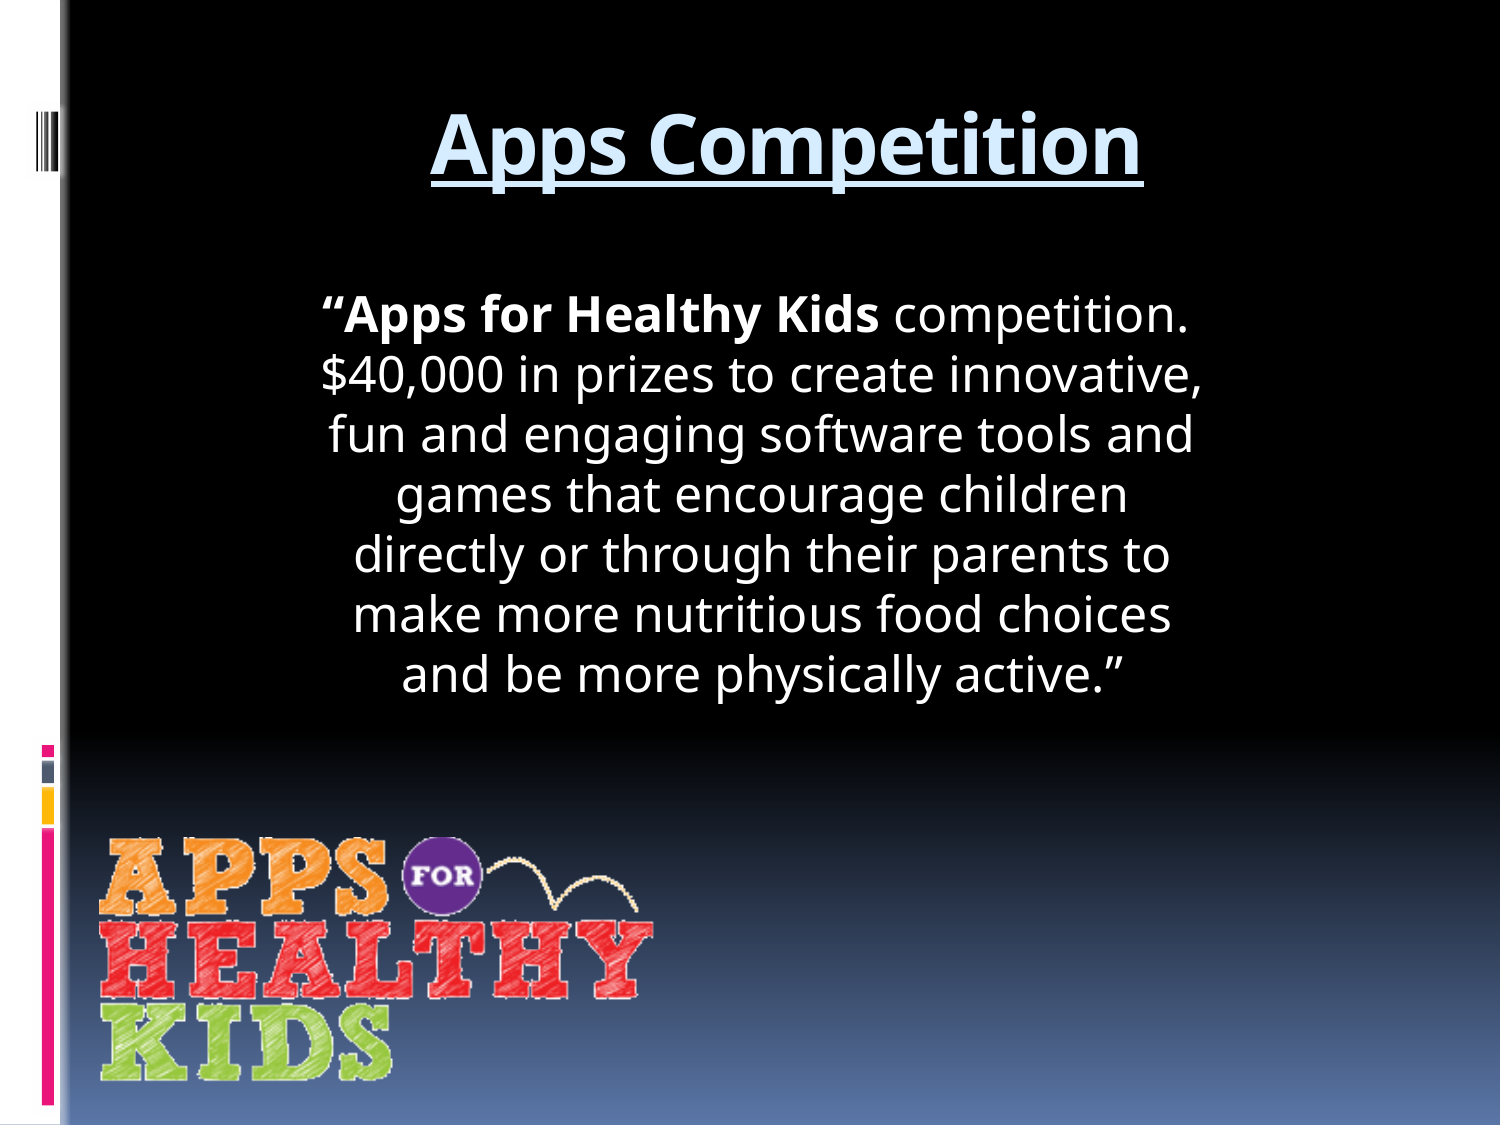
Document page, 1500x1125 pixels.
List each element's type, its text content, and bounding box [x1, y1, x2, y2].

text_box “Apps for Healthy Kids competition. $40,000 in prizes to create innovative, fun and engaging software tools and games that encourage children directly or through their parents to make more nutritious food choices and be more physically active.” [300, 274, 1225, 710]
picture [99, 836, 660, 1084]
title Apps Competition [150, 83, 1425, 234]
